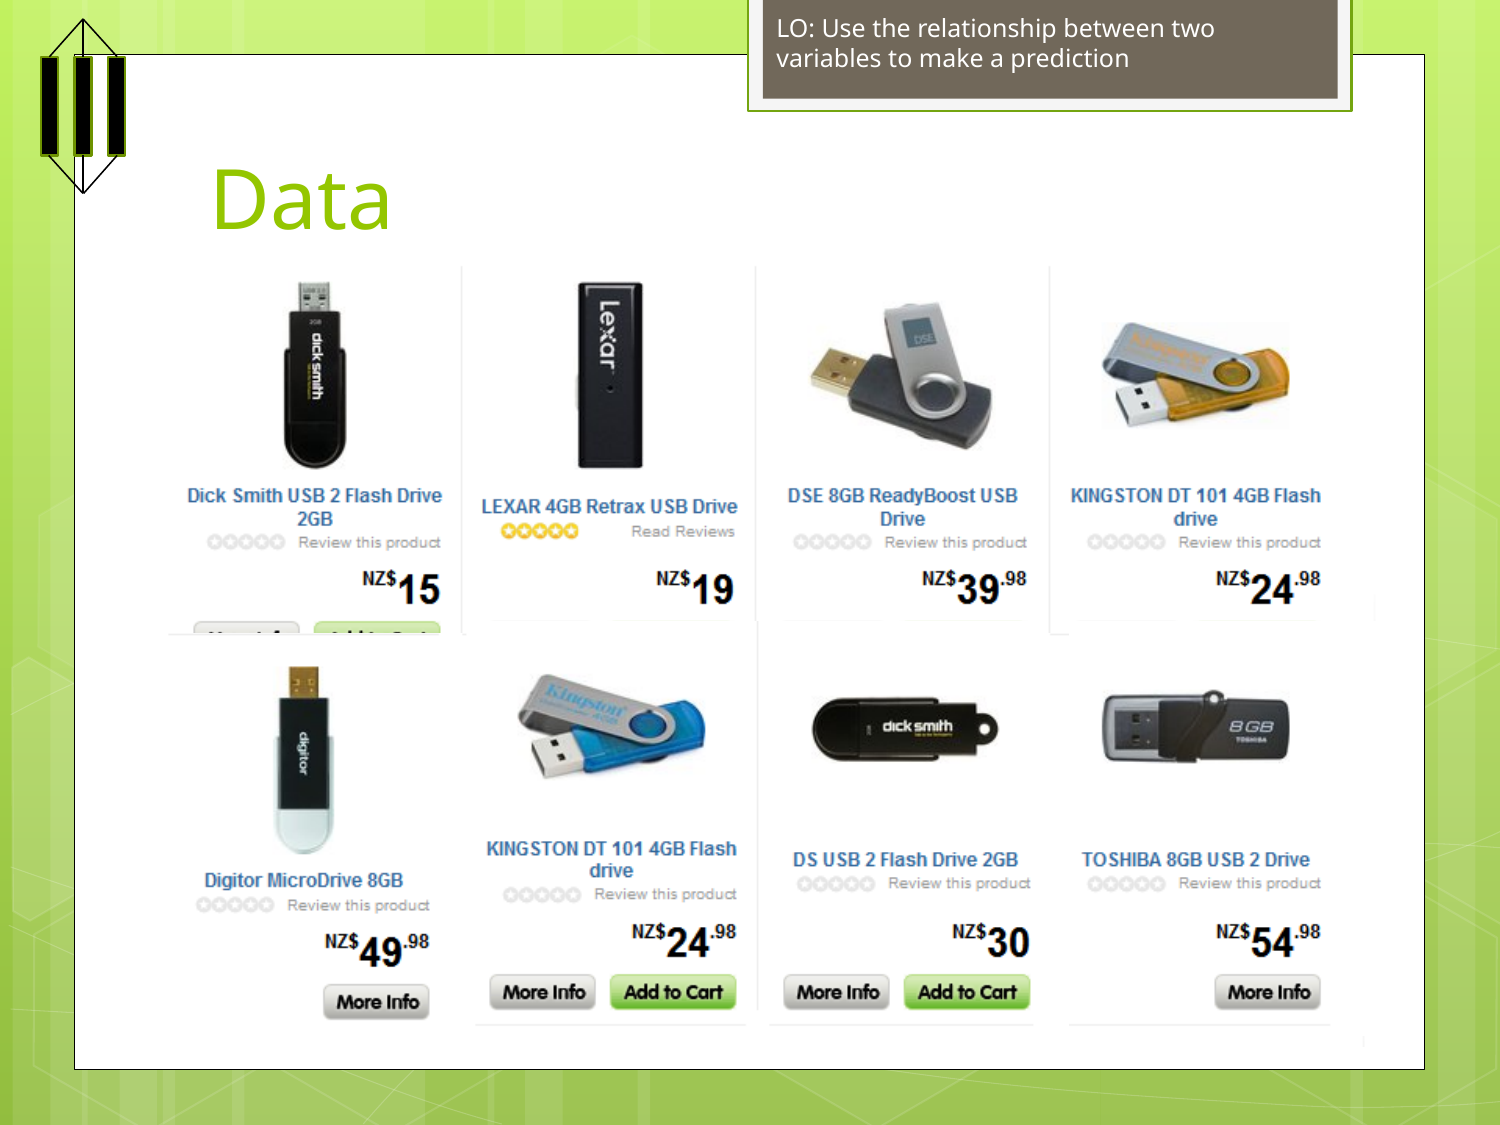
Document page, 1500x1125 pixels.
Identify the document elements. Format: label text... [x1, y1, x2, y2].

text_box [40, 18, 126, 194]
picture [147, 255, 1383, 1047]
title Data [194, 66, 1348, 253]
text_box LO: Use the relationship between two variables to make a prediction [761, 5, 1341, 110]
